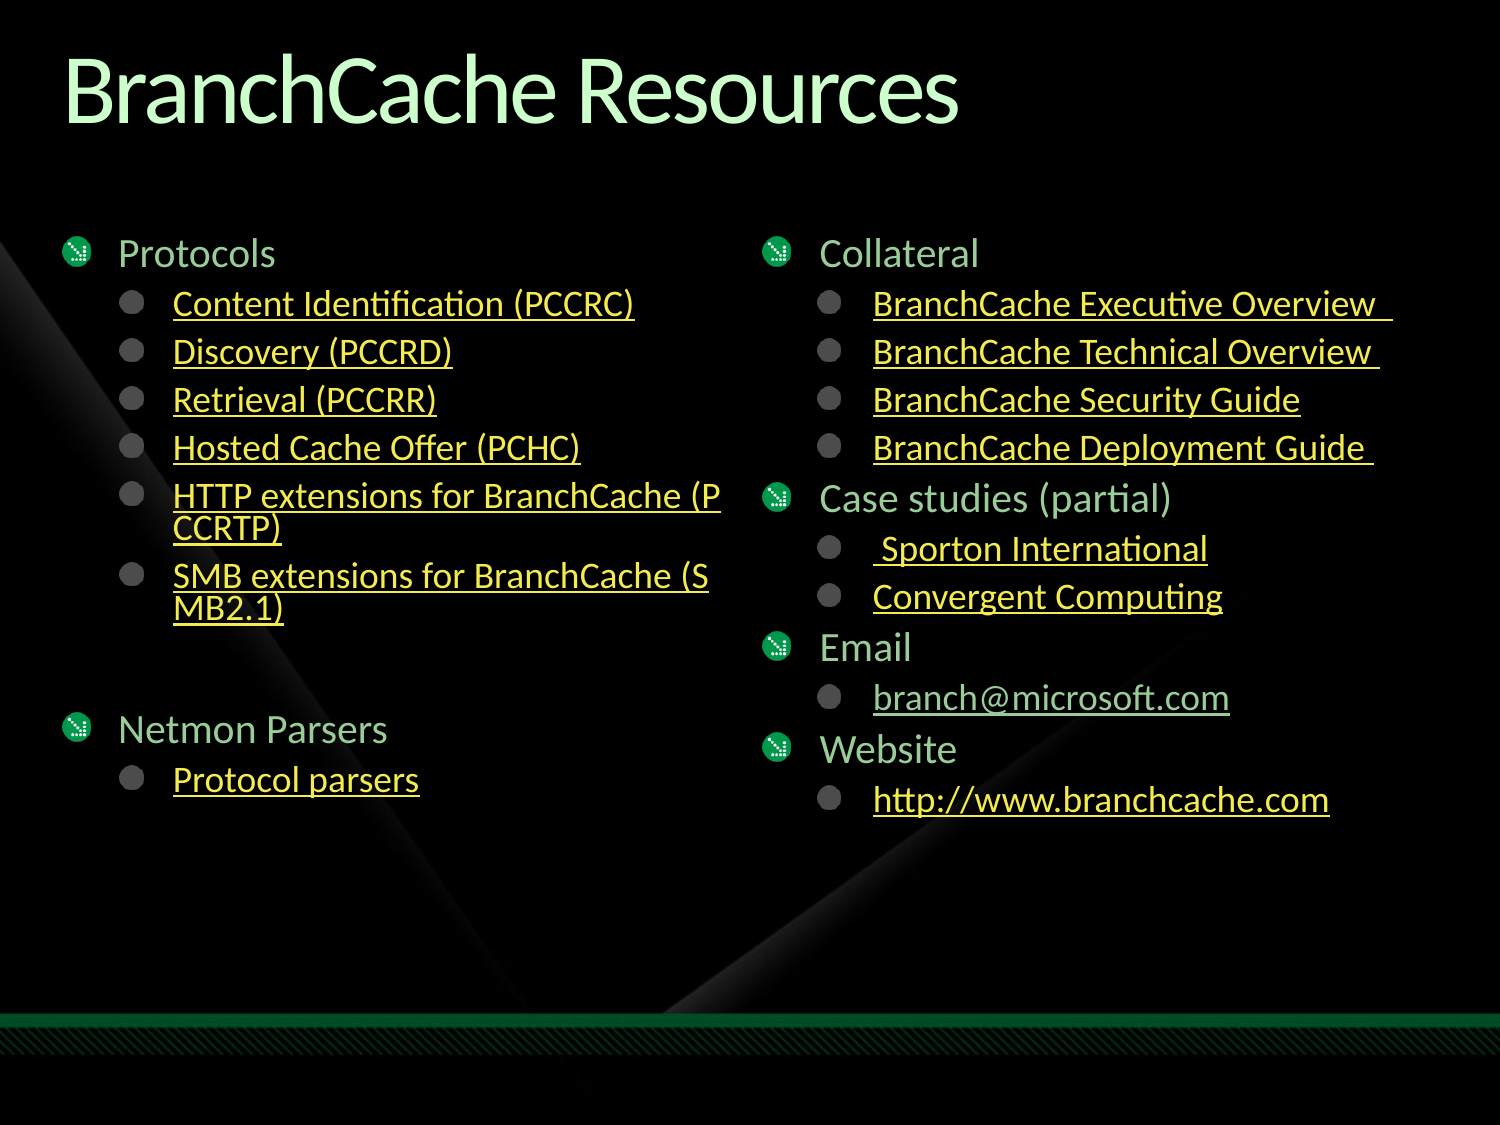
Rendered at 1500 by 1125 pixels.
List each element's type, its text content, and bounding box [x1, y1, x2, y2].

picture [0, 0, 1500, 1125]
list Collateral BranchCache Executive Overview BranchCache Technical Overview BranchCache Security Guide BranchCache Deployment Guide Case studies (partial) Sporton International Convergent Computing Email branch@microsoft.com Website http://www.branchcache.com [762, 231, 1438, 581]
title BranchCache Resources [62, 37, 1438, 147]
list Protocols Content Identification (PCCRC) Discovery (PCCRD) Retrieval (PCCRR) Hosted Cache Offer (PCHC) HTTP extensions for BranchCache (PCCRTP) SMB extensions for BranchCache (SMB2.1) Netmon Parsers Protocol parsers [62, 231, 738, 581]
